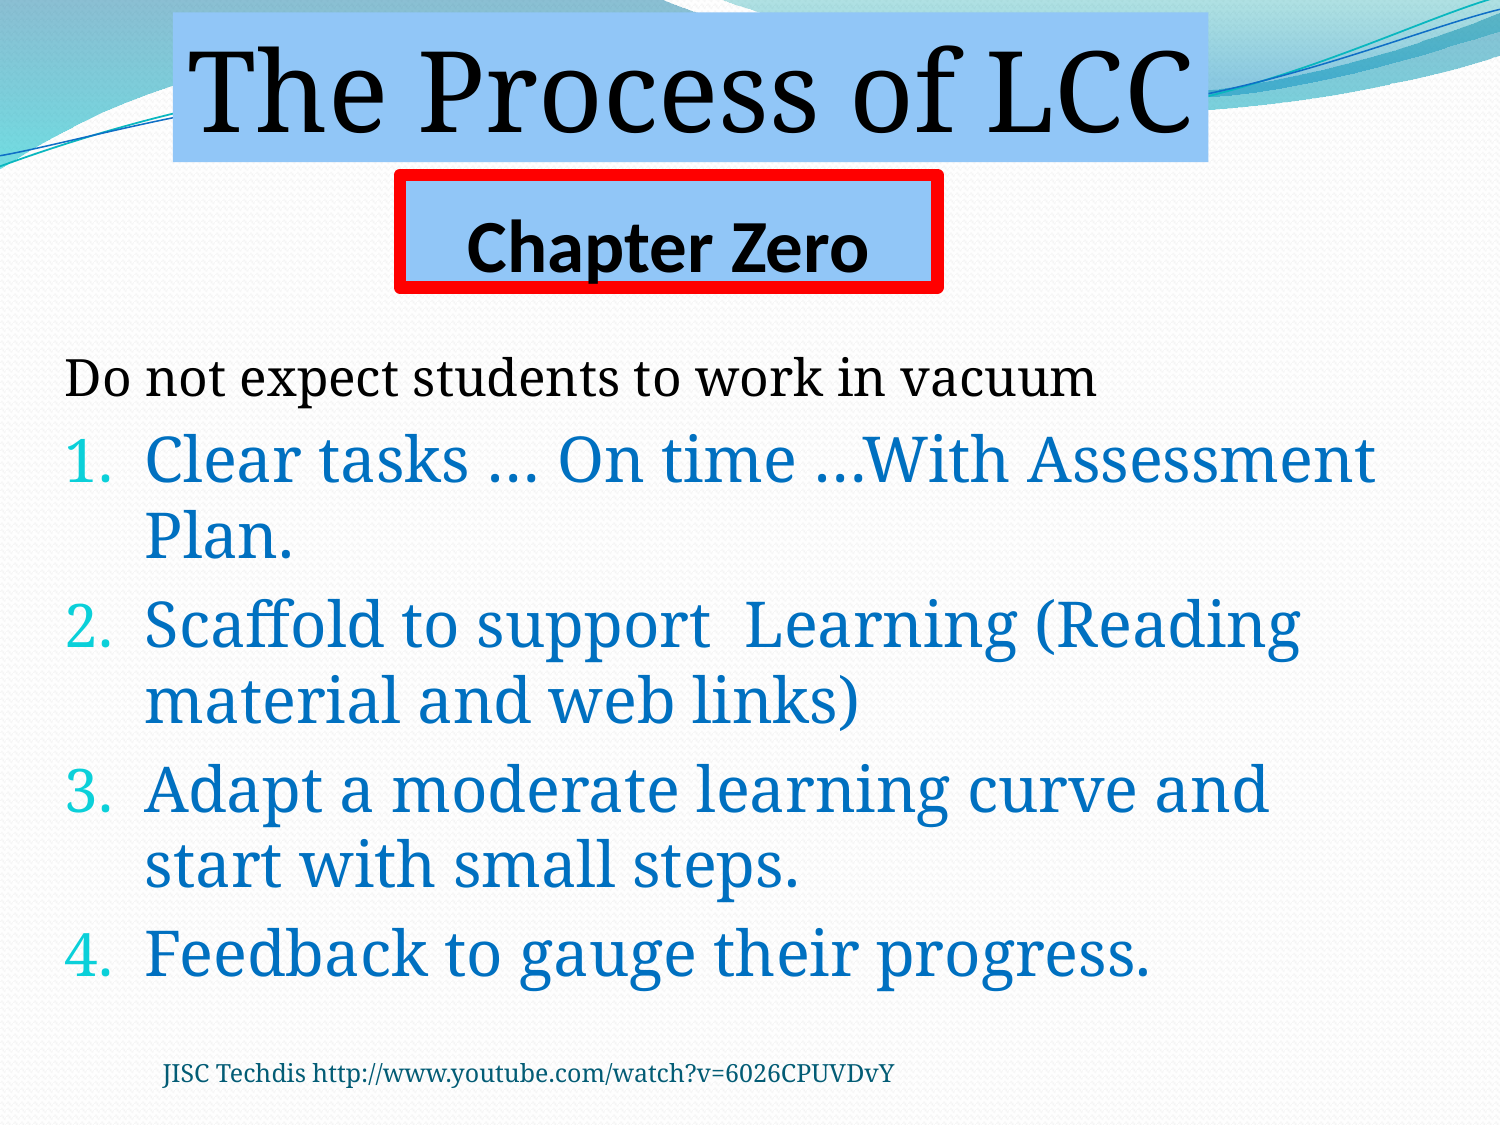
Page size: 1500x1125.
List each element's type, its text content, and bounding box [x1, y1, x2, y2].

list Do not expect students to work in vacuum Clear tasks … On time …With Assessment Plan. Scaffold to support Learning (Reading material and web links) Adapt a moderate learning curve and start with small steps. Feedback to gauge their progress. [50, 337, 1425, 1000]
text_box [74, 12, 1425, 200]
footer JISC Techdis http://www.youtube.com/watch?v=6026CPUVDvY [162, 1042, 988, 1088]
title Chapter Zero [399, 200, 938, 288]
text_box The Process of LCC [172, 12, 1209, 163]
